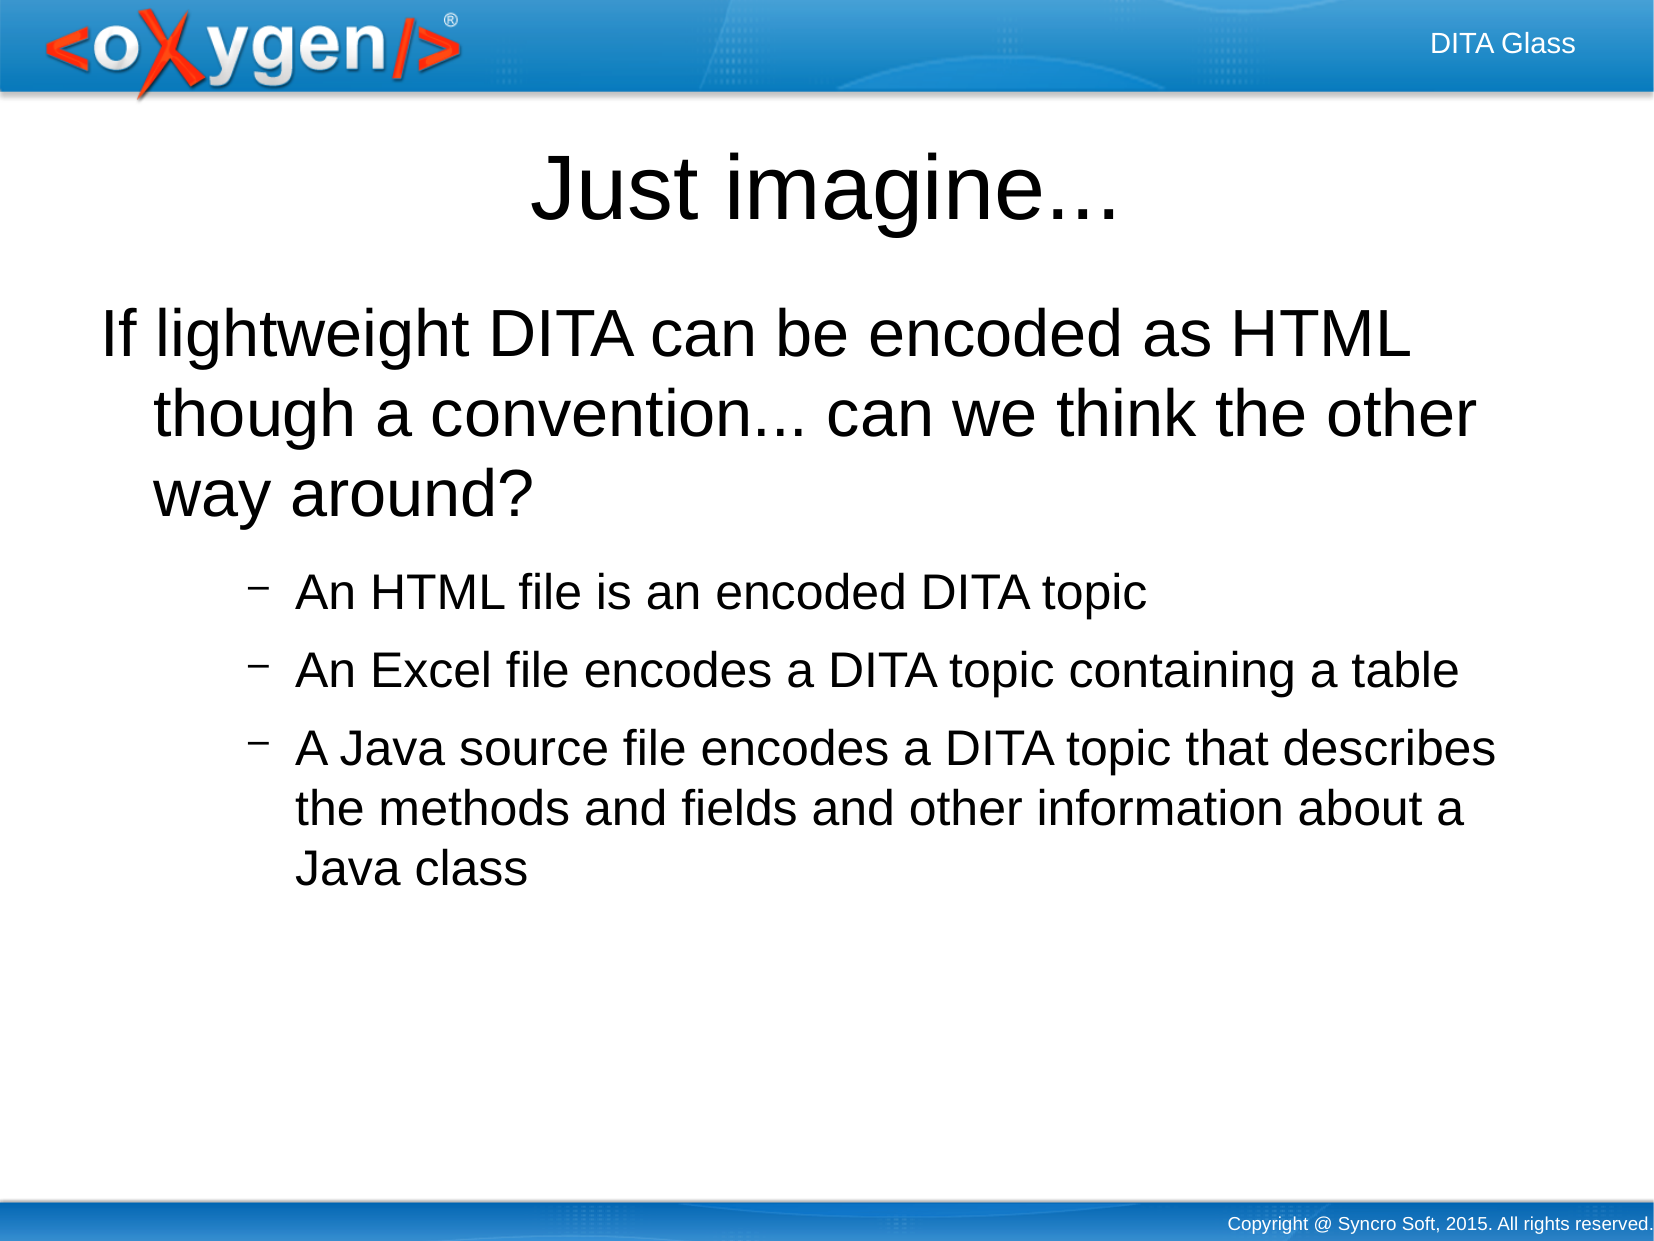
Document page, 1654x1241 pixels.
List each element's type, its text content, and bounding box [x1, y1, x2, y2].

picture [0, 0, 1654, 109]
list If lightweight DITA can be encoded as HTML though a convention... can we think the other way around? An HTML file is an encoded DITA topic An Excel file encodes a DITA topic containing a table A Java source file encodes a DITA topic that describes the methods and fields and other information about a Java class [82, 290, 1571, 1010]
title Just imagine... [82, 78, 1571, 286]
picture [0, 1195, 1654, 1241]
